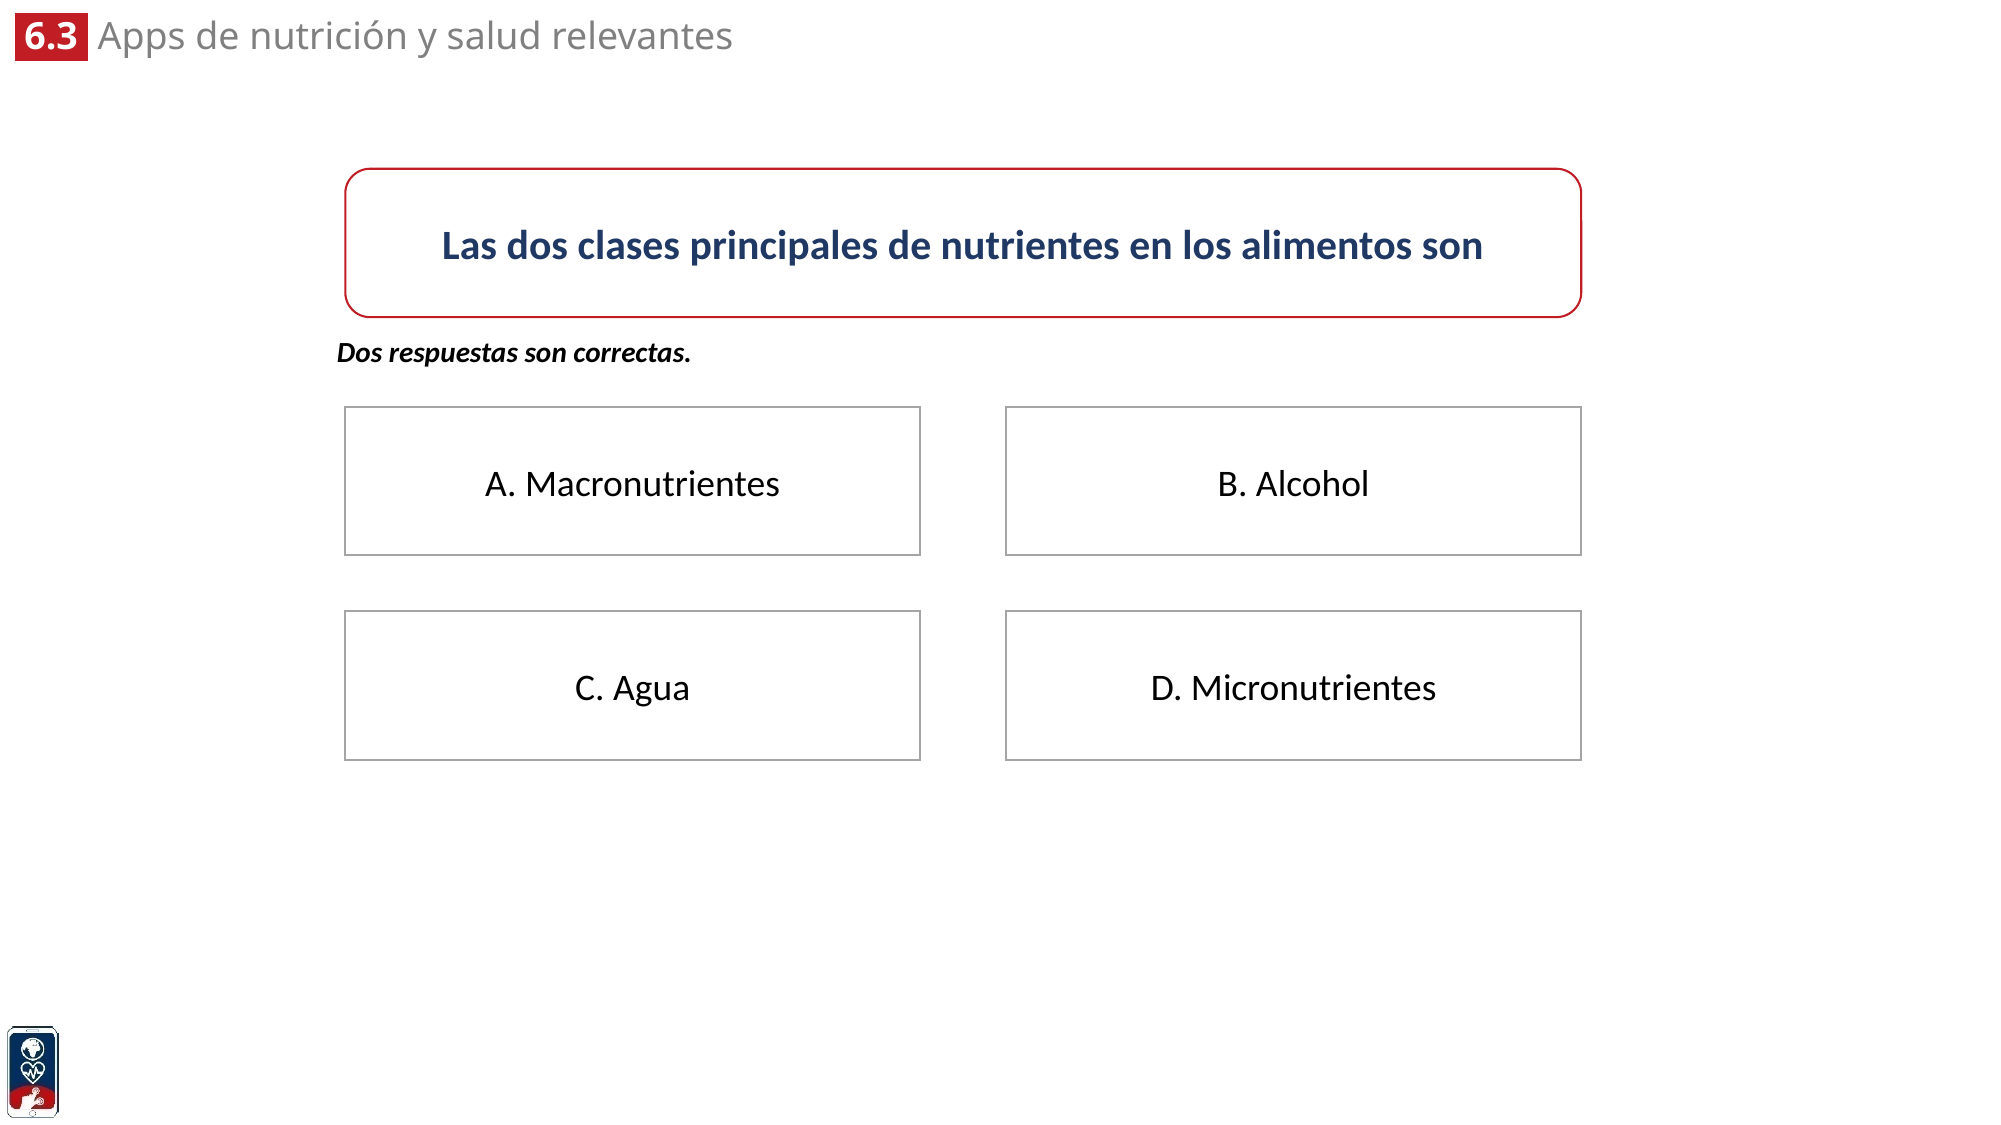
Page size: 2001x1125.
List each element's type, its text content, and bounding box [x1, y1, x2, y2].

text_box D. Micronutrientes [1005, 610, 1582, 761]
text_box B. Alcohol [1005, 406, 1582, 556]
picture [7, 1026, 59, 1118]
text_box Las dos clases principales de nutrientes en los alimentos son [344, 167, 1583, 319]
text_box Dos respuestas son correctas. [322, 325, 707, 376]
text_box A. Macronutrientes [344, 406, 921, 556]
text_box C. Agua [344, 610, 921, 761]
